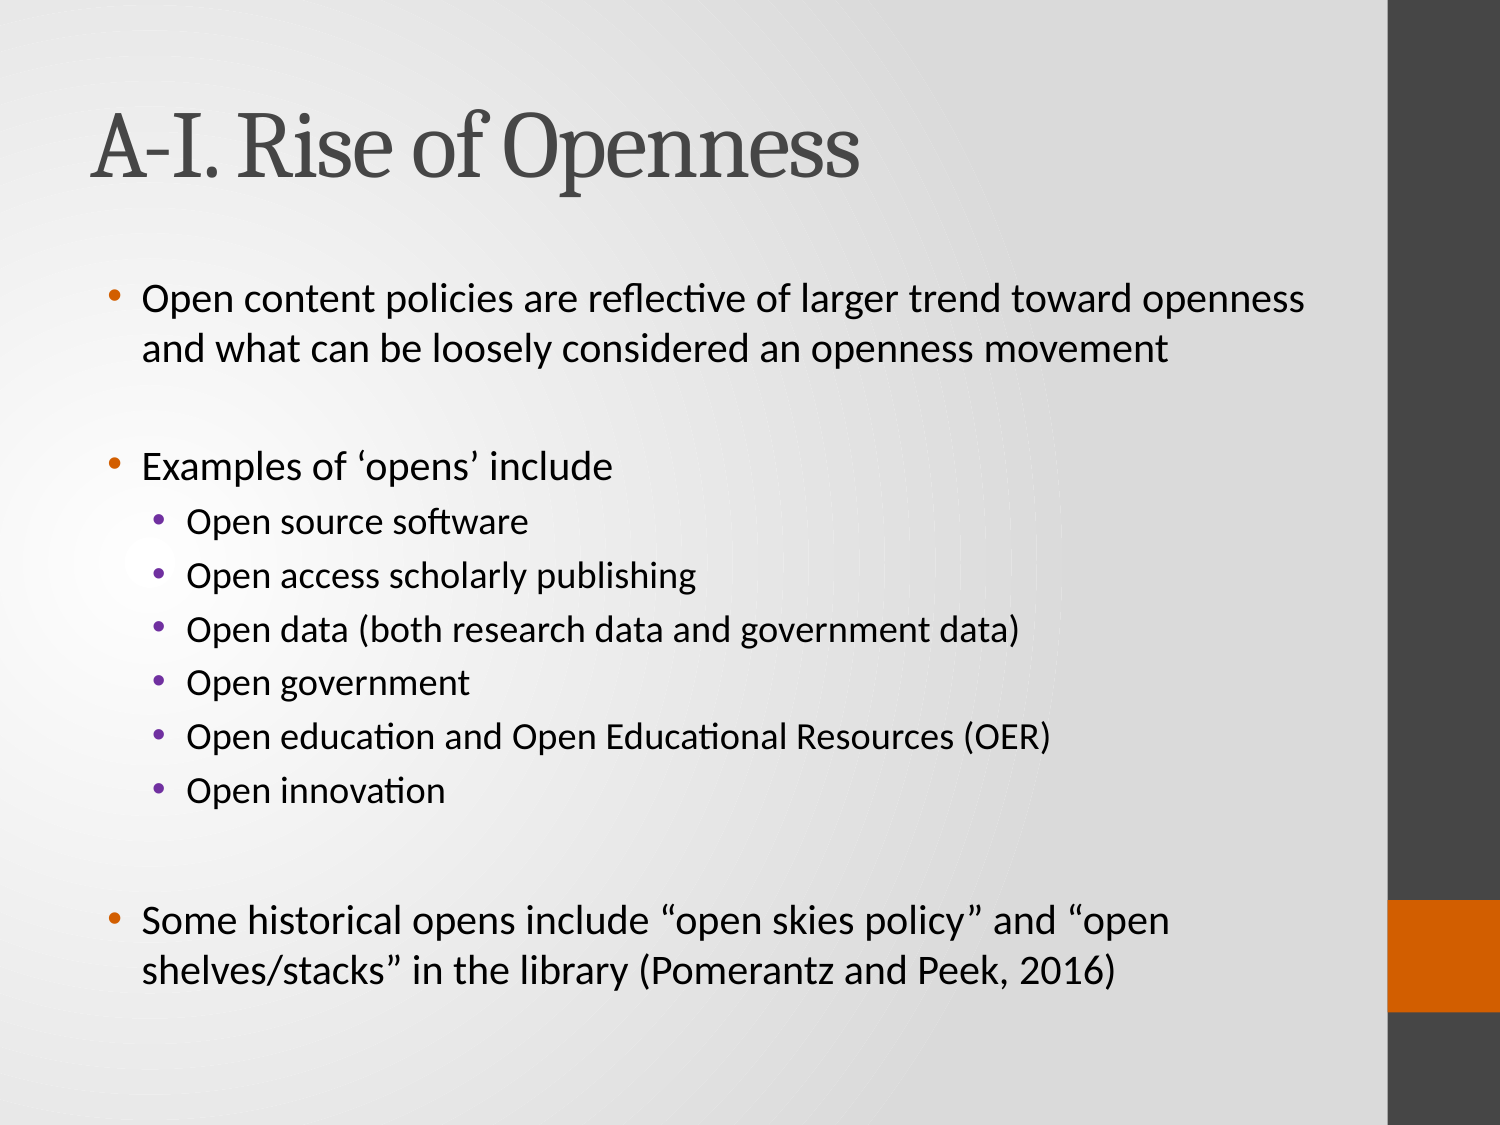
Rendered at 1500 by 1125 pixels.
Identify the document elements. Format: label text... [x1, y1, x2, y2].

title A-I. Rise of Openness [75, 45, 1325, 233]
list Open content policies are reflective of larger trend toward openness and what can be loosely considered an openness movement Examples of ‘opens’ include Open source software Open access scholarly publishing Open data (both research data and government data) Open government Open education and Open Educational Resources (OER) Open innovation Some historical opens include “open skies policy” and “open shelves/stacks” in the library (Pomerantz and Peek, 2016) [75, 262, 1325, 1050]
